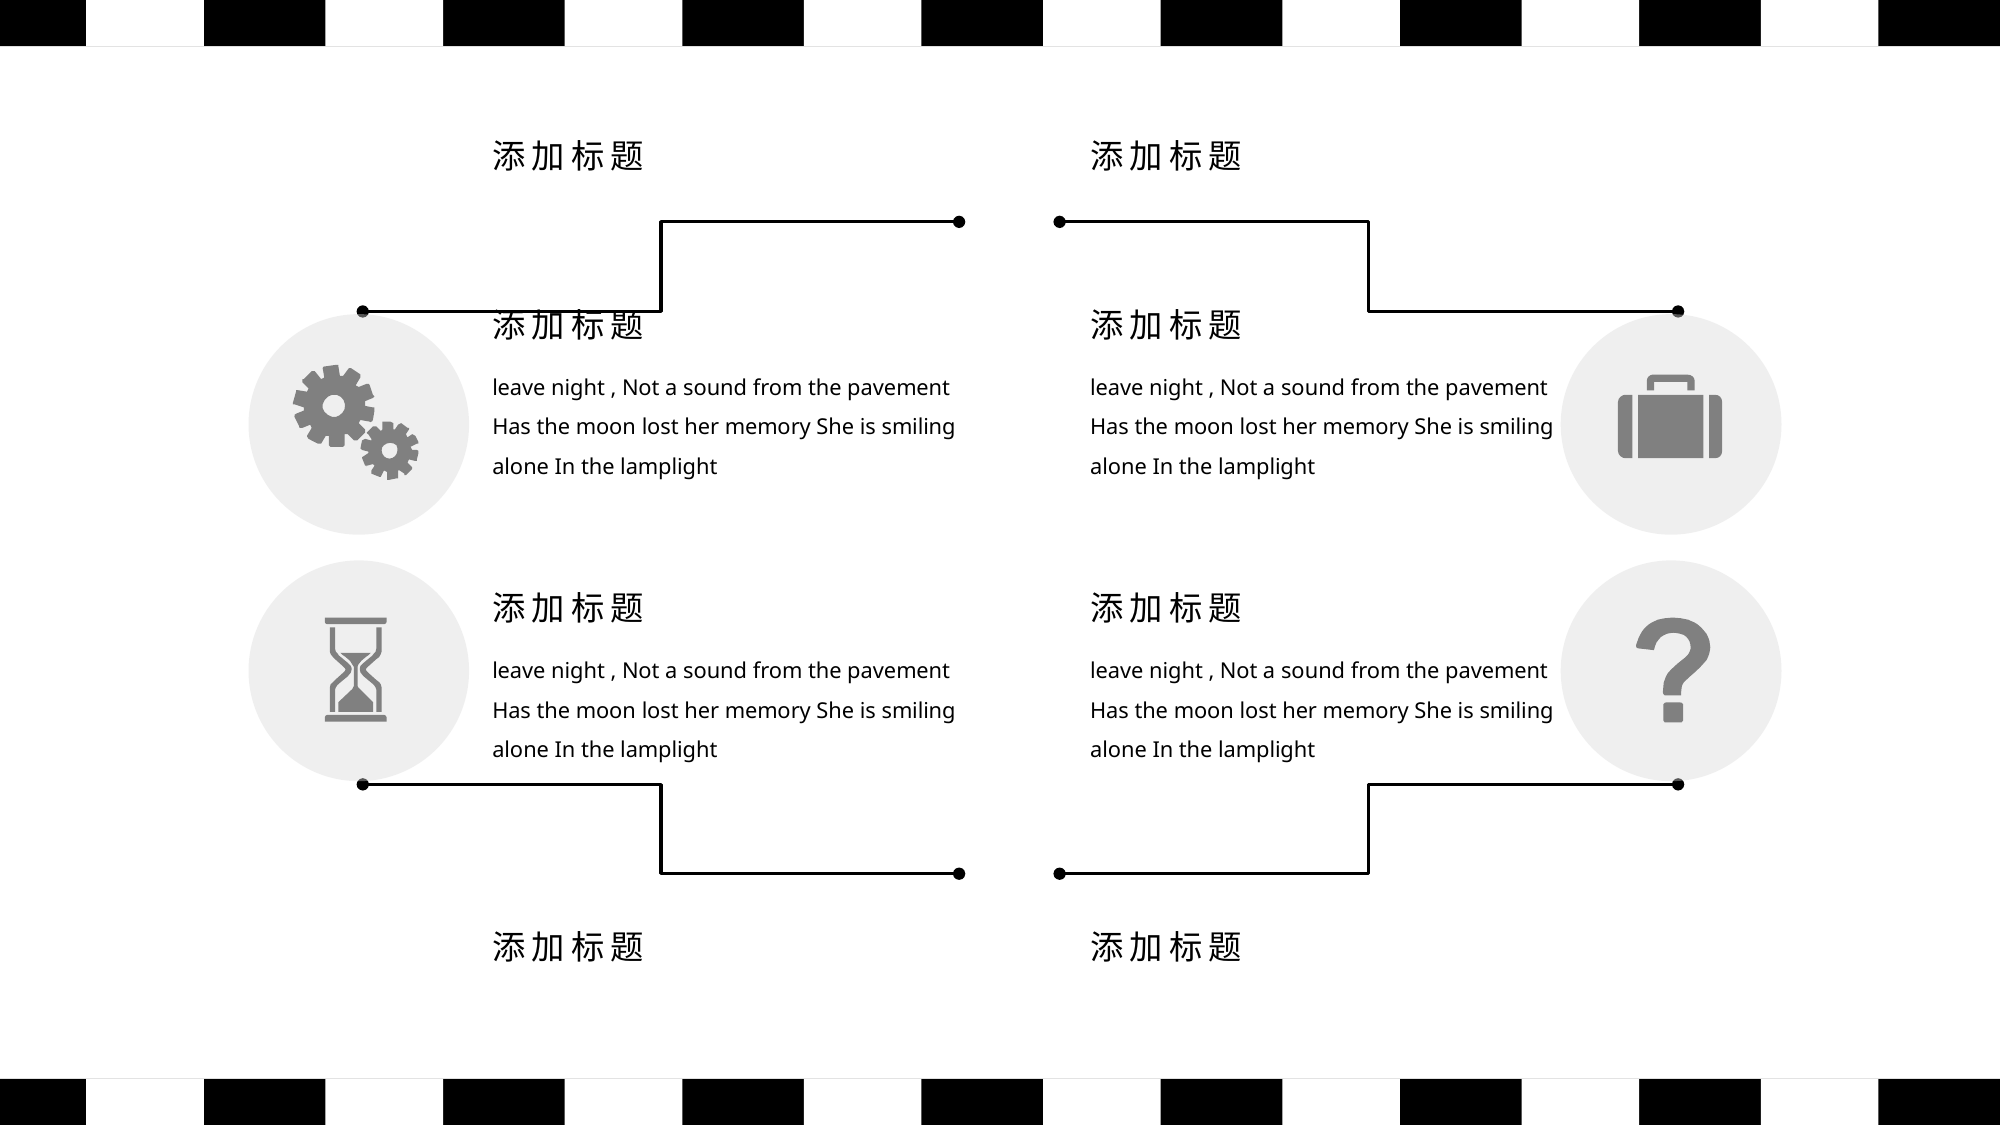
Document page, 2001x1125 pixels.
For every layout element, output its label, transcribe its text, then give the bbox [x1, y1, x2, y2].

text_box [248, 314, 470, 535]
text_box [362, 784, 960, 874]
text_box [0, 0, 2000, 47]
text_box 添加标题 [477, 128, 924, 183]
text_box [1059, 784, 1679, 874]
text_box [1075, 295, 1591, 771]
text_box 添加标题 [1075, 128, 1522, 183]
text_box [1059, 221, 1679, 312]
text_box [477, 295, 993, 771]
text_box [1560, 560, 1782, 782]
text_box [248, 560, 470, 782]
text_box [1591, 314, 1782, 535]
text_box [477, 918, 1522, 974]
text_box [362, 221, 960, 312]
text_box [0, 1078, 2000, 1125]
